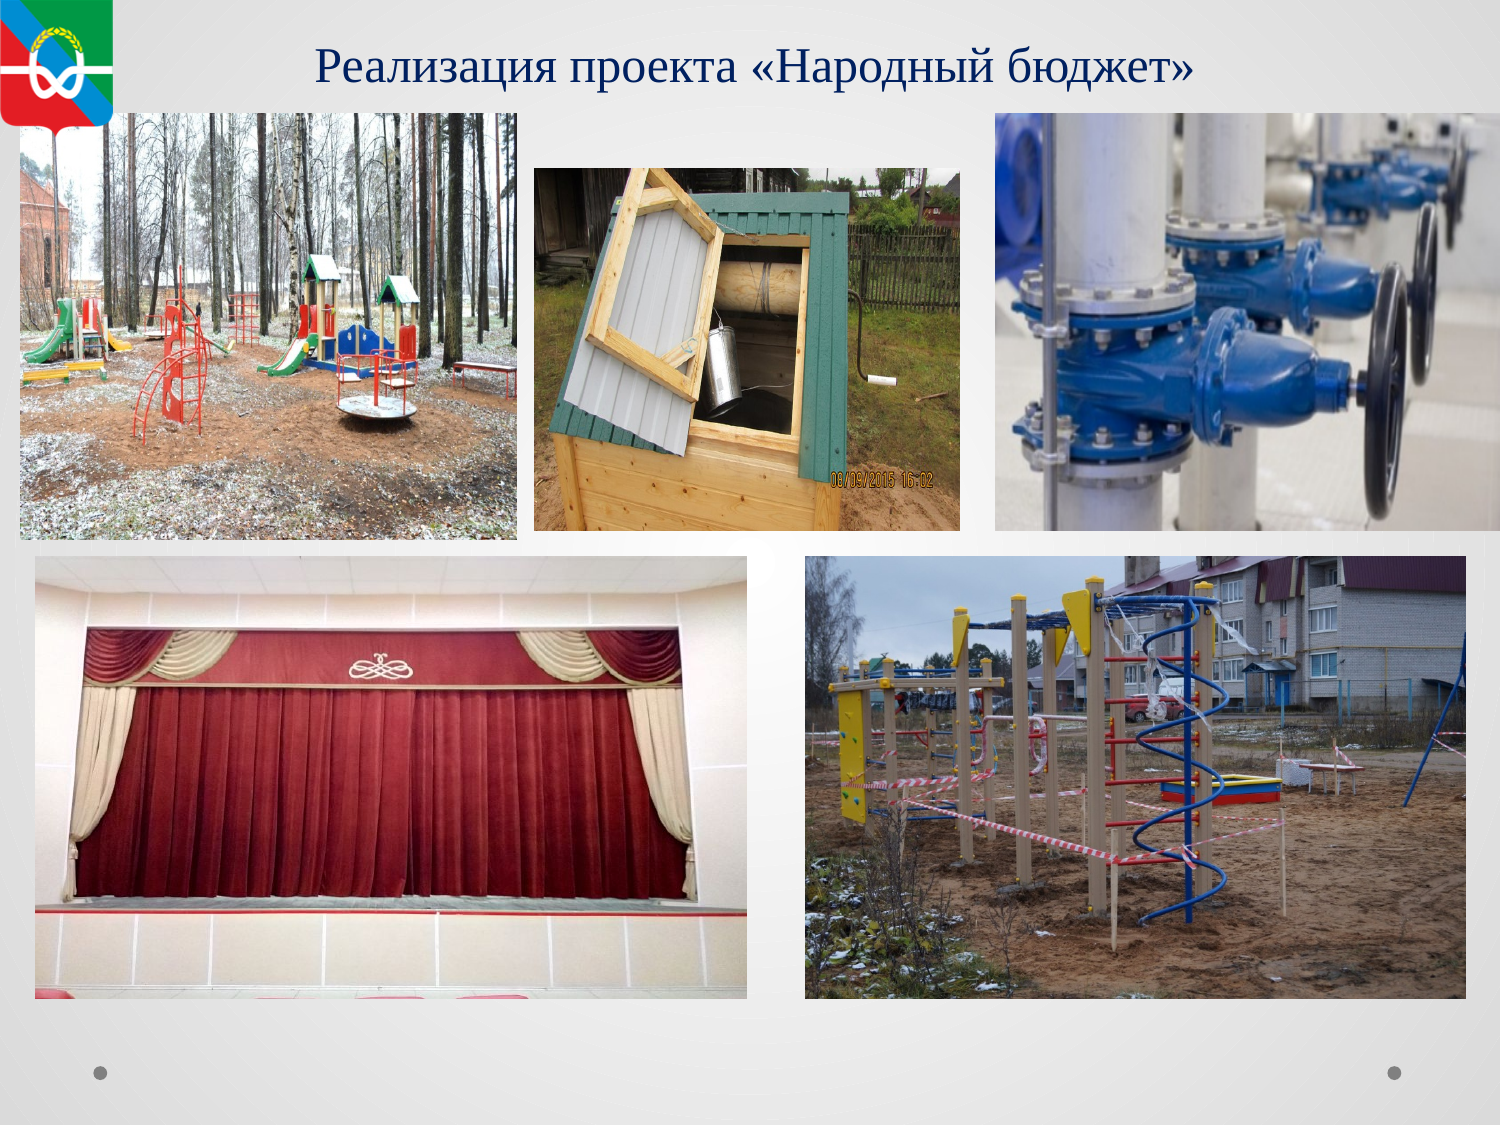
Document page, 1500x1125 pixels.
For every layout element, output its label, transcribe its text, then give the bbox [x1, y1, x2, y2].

picture [533, 168, 960, 531]
text_box Реализация проекта «Народный бюджет» [299, 24, 1211, 100]
picture [994, 113, 1500, 531]
picture [34, 556, 747, 999]
picture [0, 0, 517, 540]
picture [804, 556, 1466, 999]
